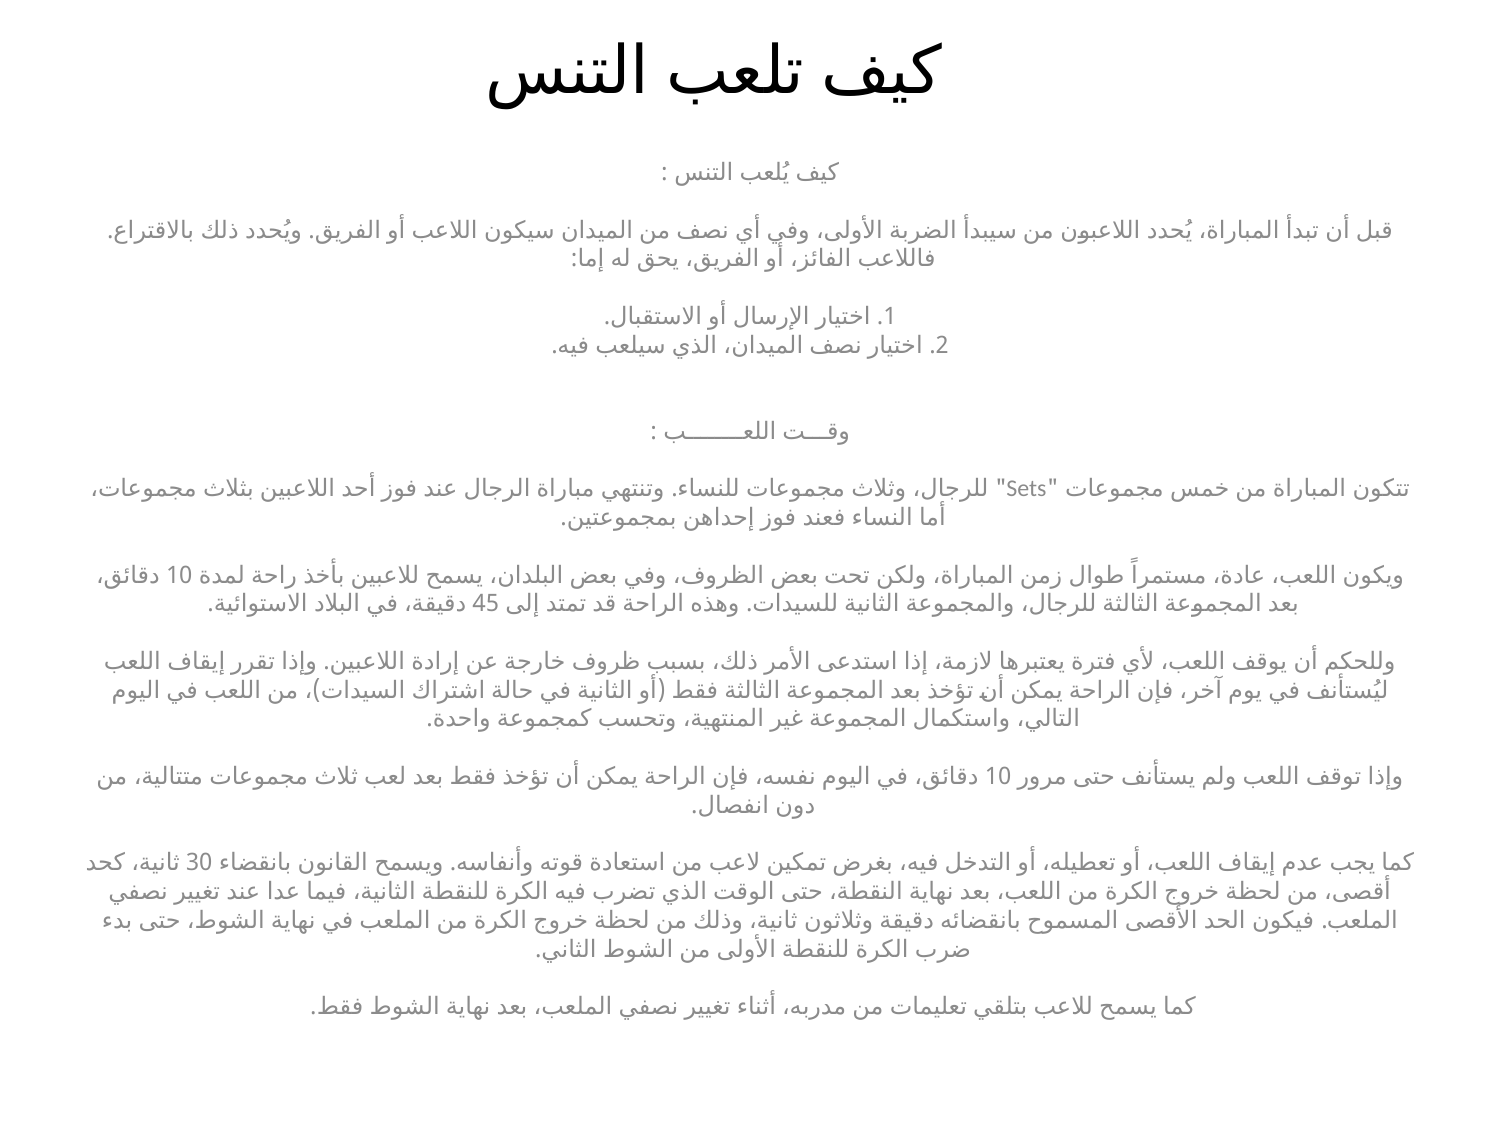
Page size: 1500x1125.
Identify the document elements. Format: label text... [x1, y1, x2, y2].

title كيف تلعب التنس [76, 19, 1352, 114]
subtitle كيف يُلعب التنس : قبل أن تبدأ المباراة، يُحدد اللاعبون من سيبدأ الضربة الأولى، وفي أي نصف من الميدان سيكون اللاعب أو الفريق. ويُحدد ذلك بالاقتراع. فاللاعب الفائز، أو الفريق، يحق له إما: 1. اختيار الإرسال أو الاستقبال. 2. اختيار نصف الميدان، الذي سيلعب فيه. وقـــت اللعــــــــب : تتكون المباراة من خمس مجموعات "Sets" للرجال، وثلاث مجموعات للنساء. وتنتهي مباراة الرجال عند فوز أحد اللاعبين بثلاث مجموعات، أما النساء فعند فوز إحداهن بمجموعتين. ويكون اللعب، عادة، مستمراً طوال زمن المباراة، ولكن تحت بعض الظروف، وفي بعض البلدان، يسمح للاعبين بأخذ راحة لمدة 10 دقائق، بعد المجموعة الثالثة للرجال، والمجموعة الثانية للسيدات. وهذه الراحة قد تمتد إلى 45 دقيقة، في البلاد الاستوائية. وللحكم أن يوقف اللعب، لأي فترة يعتبرها لازمة، إذا استدعى الأمر ذلك، بسبب ظروف خارجة عن إرادة اللاعبين. وإذا تقرر إيقاف اللعب ليُستأنف في يوم آخر، فإن الراحة يمكن أن تؤخذ بعد المجموعة الثالثة فقط (أو الثانية في حالة اشتراك السيدات)، من اللعب في اليوم التالي، واستكمال المجموعة غير المنتهية، وتحسب كمجموعة واحدة. وإذا توقف اللعب ولم يستأنف حتى مرور 10 دقائق، في اليوم نفسه، فإن الراحة يمكن أن تؤخذ فقط بعد لعب ثلاث مجموعات متتالية، من دون انفصال. كما يجب عدم إيقاف اللعب، أو تعطيله، أو التدخل فيه، بغرض تمكين لاعب من استعادة قوته وأنفاسه. ويسمح القانون بانقضاء 30 ثانية، كحد أقصى، من لحظة خروج الكرة من اللعب، بعد نهاية النقطة، حتى الوقت الذي تضرب فيه الكرة للنقطة الثانية، فيما عدا عند تغيير نصفي الملعب. فيكون الحد الأقصى المسموح بانقضائه دقيقة وثلاثون ثانية، وذلك من لحظة خروج الكرة من الملعب في نهاية الشوط، حتى بدء ضرب الكرة للنقطة الأولى من الشوط الثاني. كما يسمح للاعب بتلقي تعليمات من مدربه، أثناء تغيير نصفي الملعب، بعد نهاية الشوط فقط. [64, 149, 1436, 1071]
